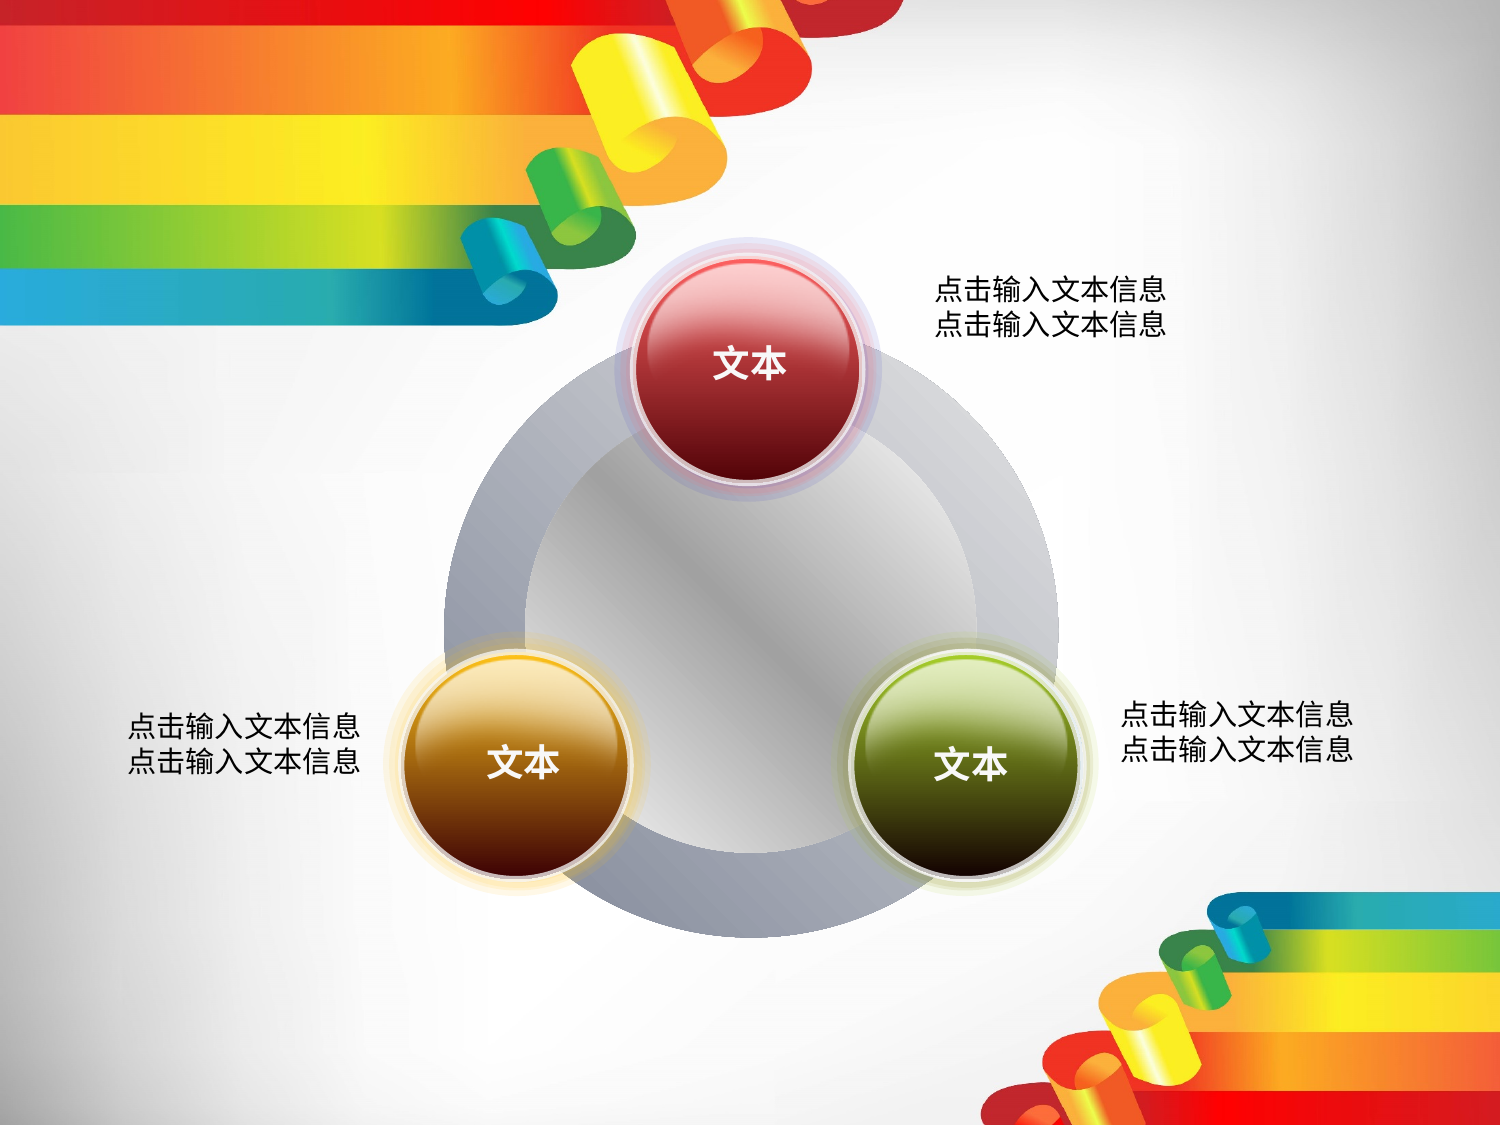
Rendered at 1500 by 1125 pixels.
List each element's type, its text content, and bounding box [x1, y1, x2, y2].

text_box 点击输入文本信息 点击输入文本信息 [112, 700, 383, 786]
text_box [383, 631, 651, 897]
text_box [599, 830, 904, 938]
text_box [626, 245, 868, 483]
picture [0, 0, 1500, 1125]
text_box [525, 444, 977, 853]
text_box [444, 355, 614, 631]
text_box [883, 353, 1059, 631]
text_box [394, 641, 636, 880]
text_box 点击输入文本信息 点击输入文本信息 [1105, 688, 1442, 774]
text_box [844, 641, 1086, 880]
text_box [614, 237, 883, 502]
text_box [830, 631, 1099, 897]
text_box 点击输入文本信息 点击输入文本信息 [919, 263, 1255, 349]
